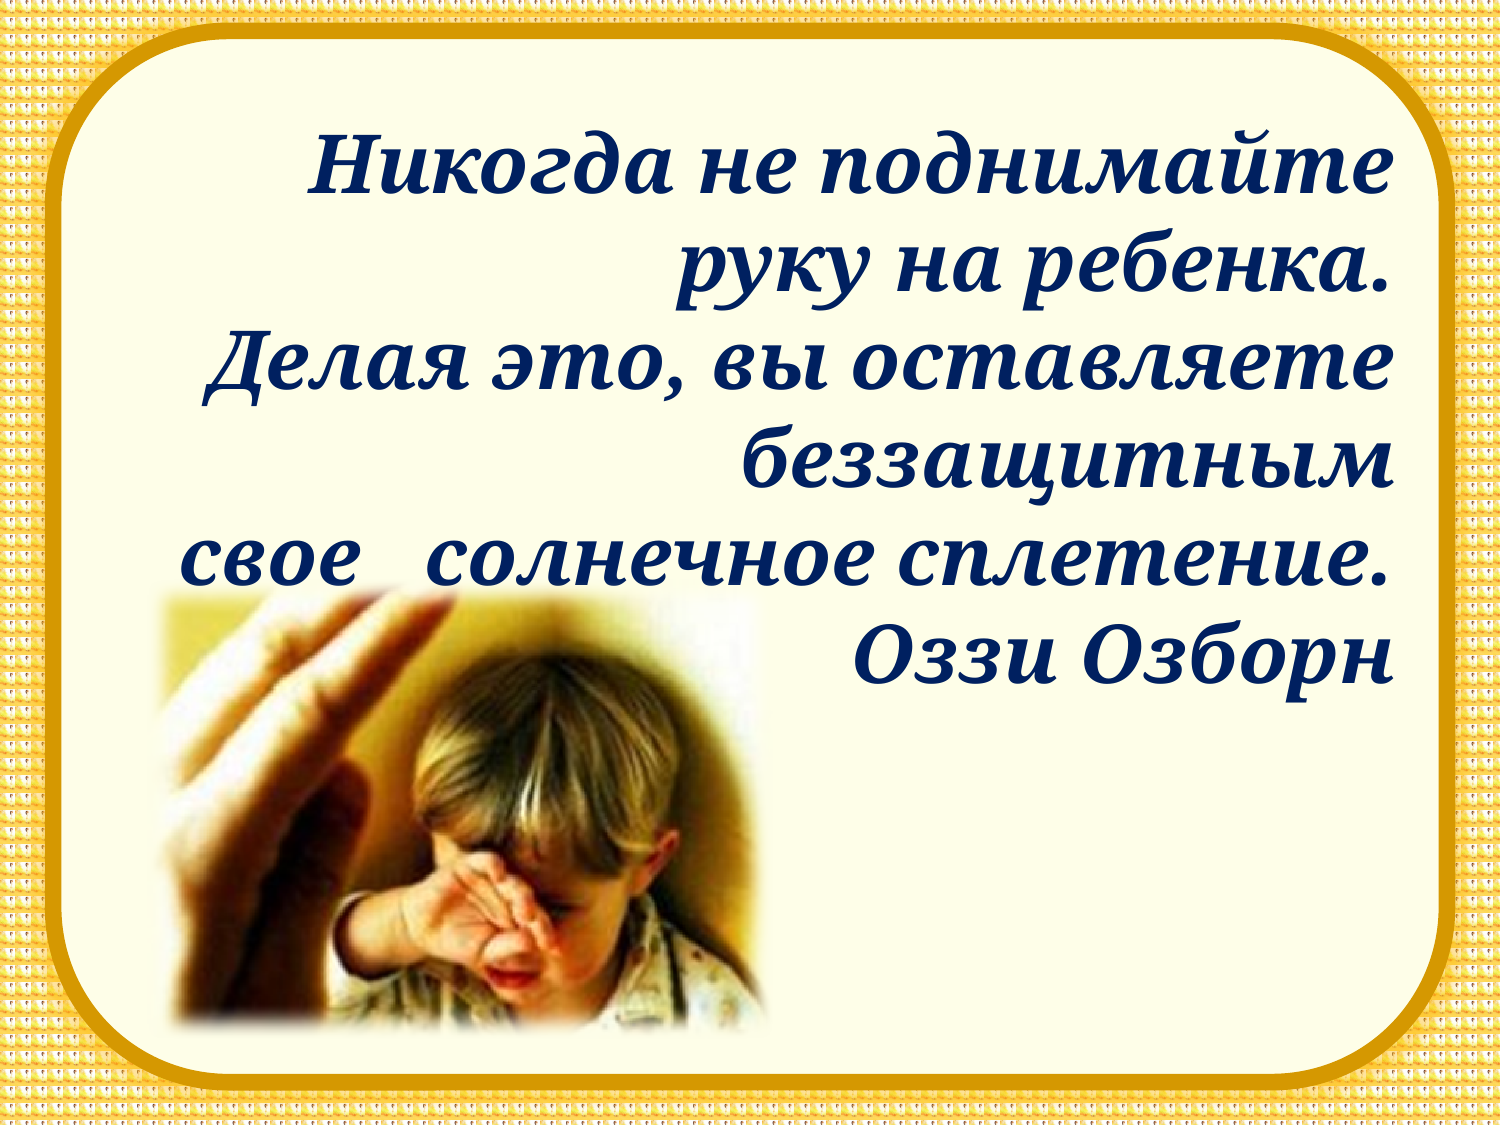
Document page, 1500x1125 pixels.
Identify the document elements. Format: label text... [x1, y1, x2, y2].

picture [0, 0, 1500, 1125]
title Никогда не поднимайте руку на ребенка. Делая это, вы оставляете беззащитным свое солнечное сплетение. Оззи Озборн [100, 100, 1412, 809]
